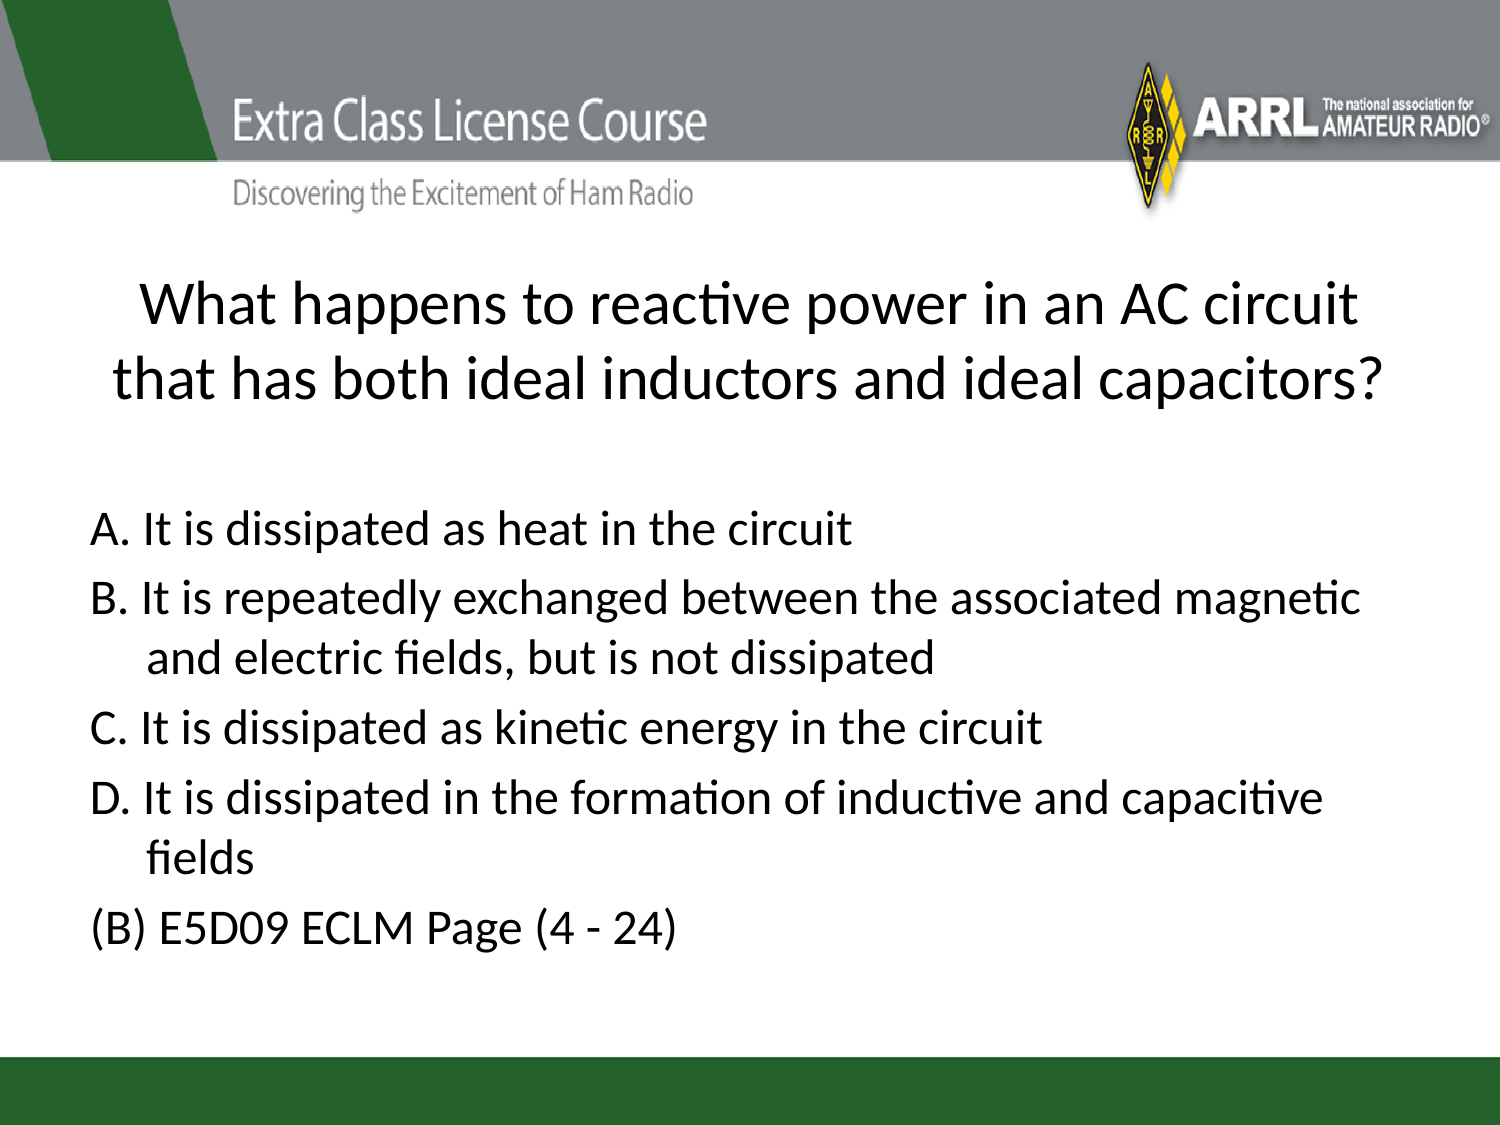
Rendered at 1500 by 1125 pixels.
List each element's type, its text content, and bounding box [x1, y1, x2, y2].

title What happens to reactive power in an AC circuit that has both ideal inductors and ideal capacitors? [75, 254, 1425, 435]
picture [0, 0, 1500, 1125]
list A. It is dissipated as heat in the circuit B. It is repeatedly exchanged between the associated magnetic and electric fields, but is not dissipated C. It is dissipated as kinetic energy in the circuit D. It is dissipated in the formation of inductive and capacitive fields (B) E5D09 ECLM Page (4 - 24) [75, 487, 1425, 1005]
